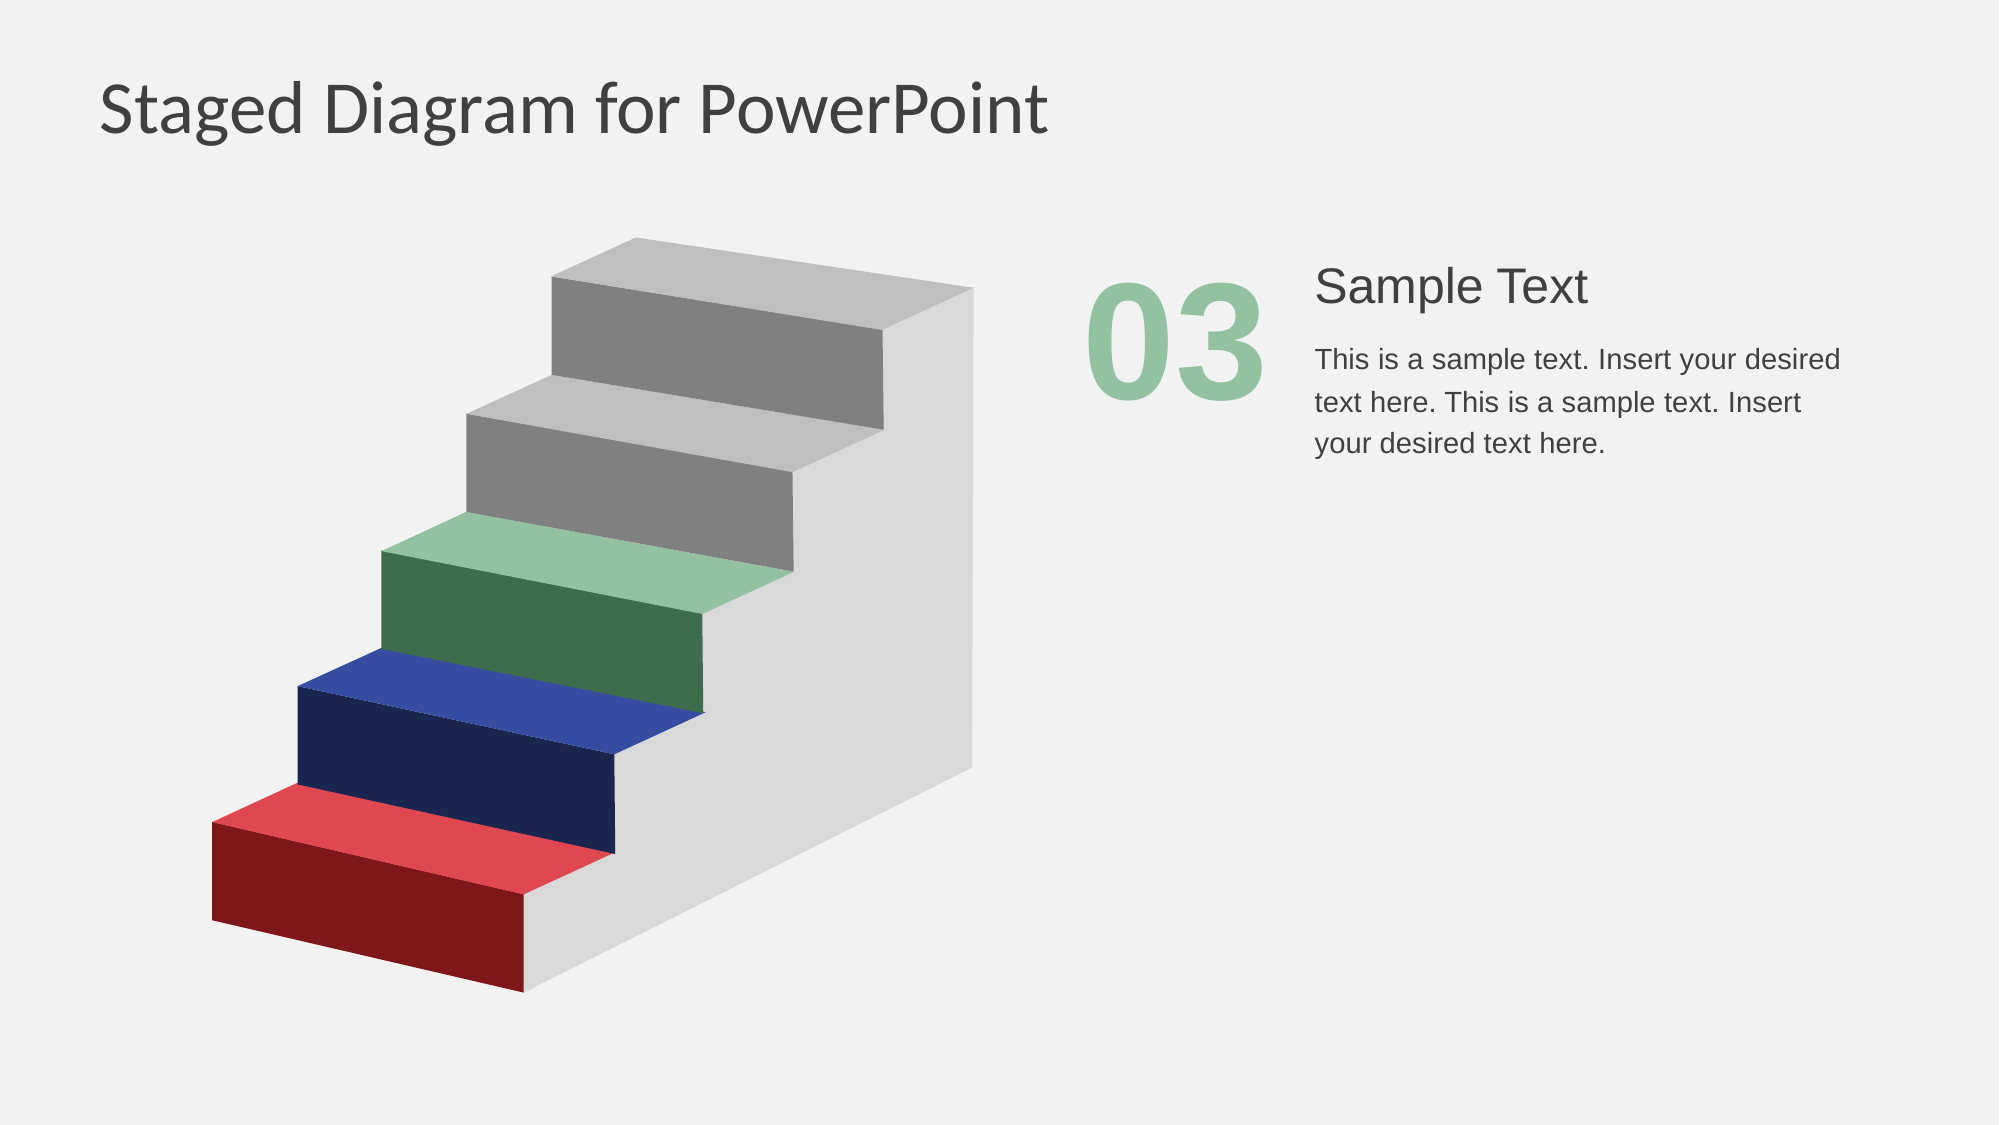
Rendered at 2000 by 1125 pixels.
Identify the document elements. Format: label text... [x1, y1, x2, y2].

text_box Sample Text [1299, 246, 1828, 322]
text_box 03 [1067, 225, 1284, 440]
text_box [211, 237, 974, 994]
text_box This is a sample text. Insert your desired text here. This is a sample text. Insert your desired text here. [1299, 326, 1863, 468]
title Staged Diagram for PowerPoint [99, 45, 1900, 162]
